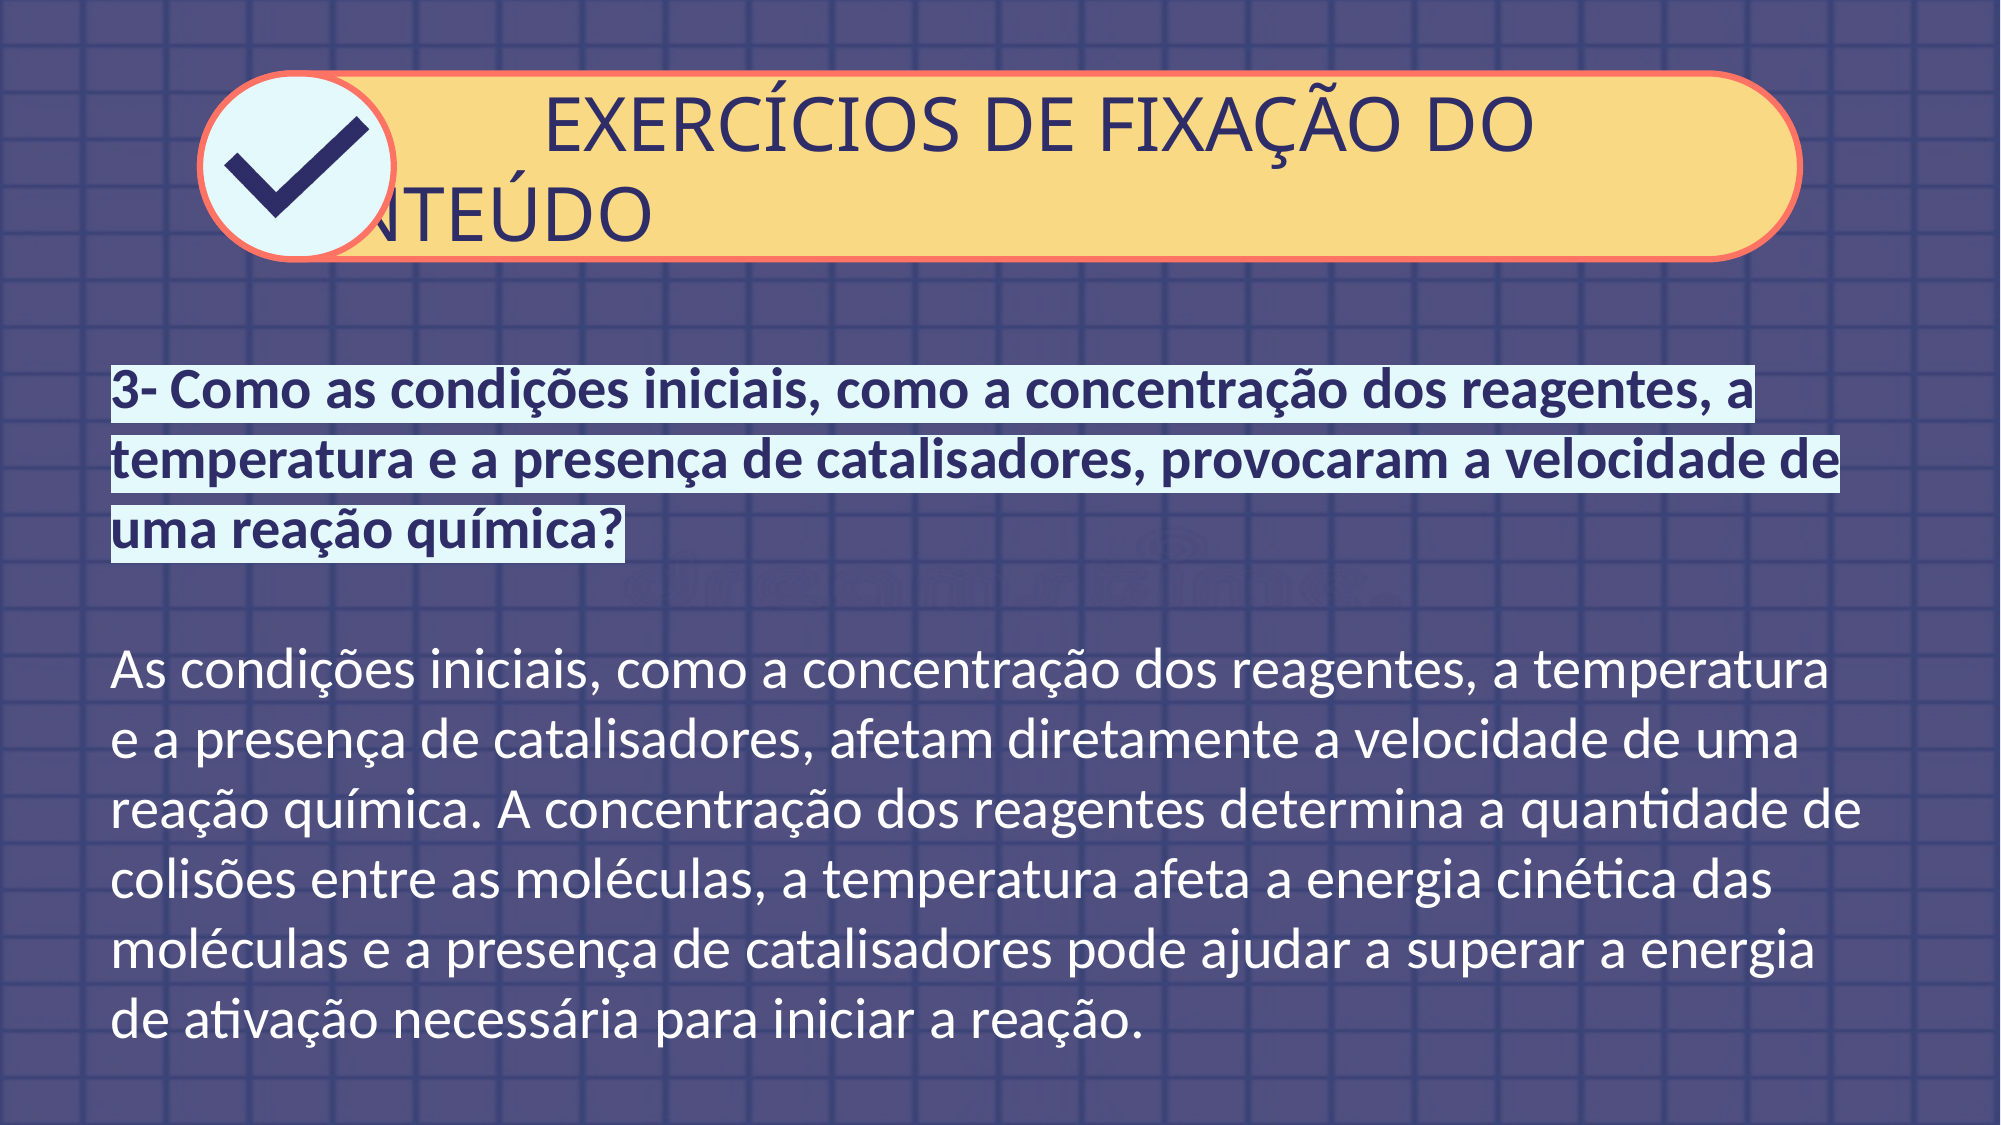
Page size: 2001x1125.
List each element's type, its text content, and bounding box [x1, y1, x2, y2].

picture [0, 0, 2001, 1125]
text_box [372, 105, 395, 228]
text_box [237, 242, 357, 261]
text_box [198, 105, 221, 227]
text_box EXERCÍCIOS DE FIXAÇÃO DO CONTEÚDO [309, 72, 1802, 261]
text_box [236, 72, 357, 91]
text_box 3- Como as condições iniciais, como a concentração dos reagentes, a temperatura e a presença de catalisadores, provocaram a velocidade de uma reação química? As condições iniciais, como a concentração dos reagentes, a temperatura e a presença de catalisadores, afetam diretamente a velocidade de uma reação química. A concentração dos reagentes determina a quantidade de colisões entre as moléculas, a temperatura afeta a energia cinética das moléculas e a presença de catalisadores pode ajudar a superar a energia de ativação necessária para iniciar a reação. [95, 342, 1888, 1125]
